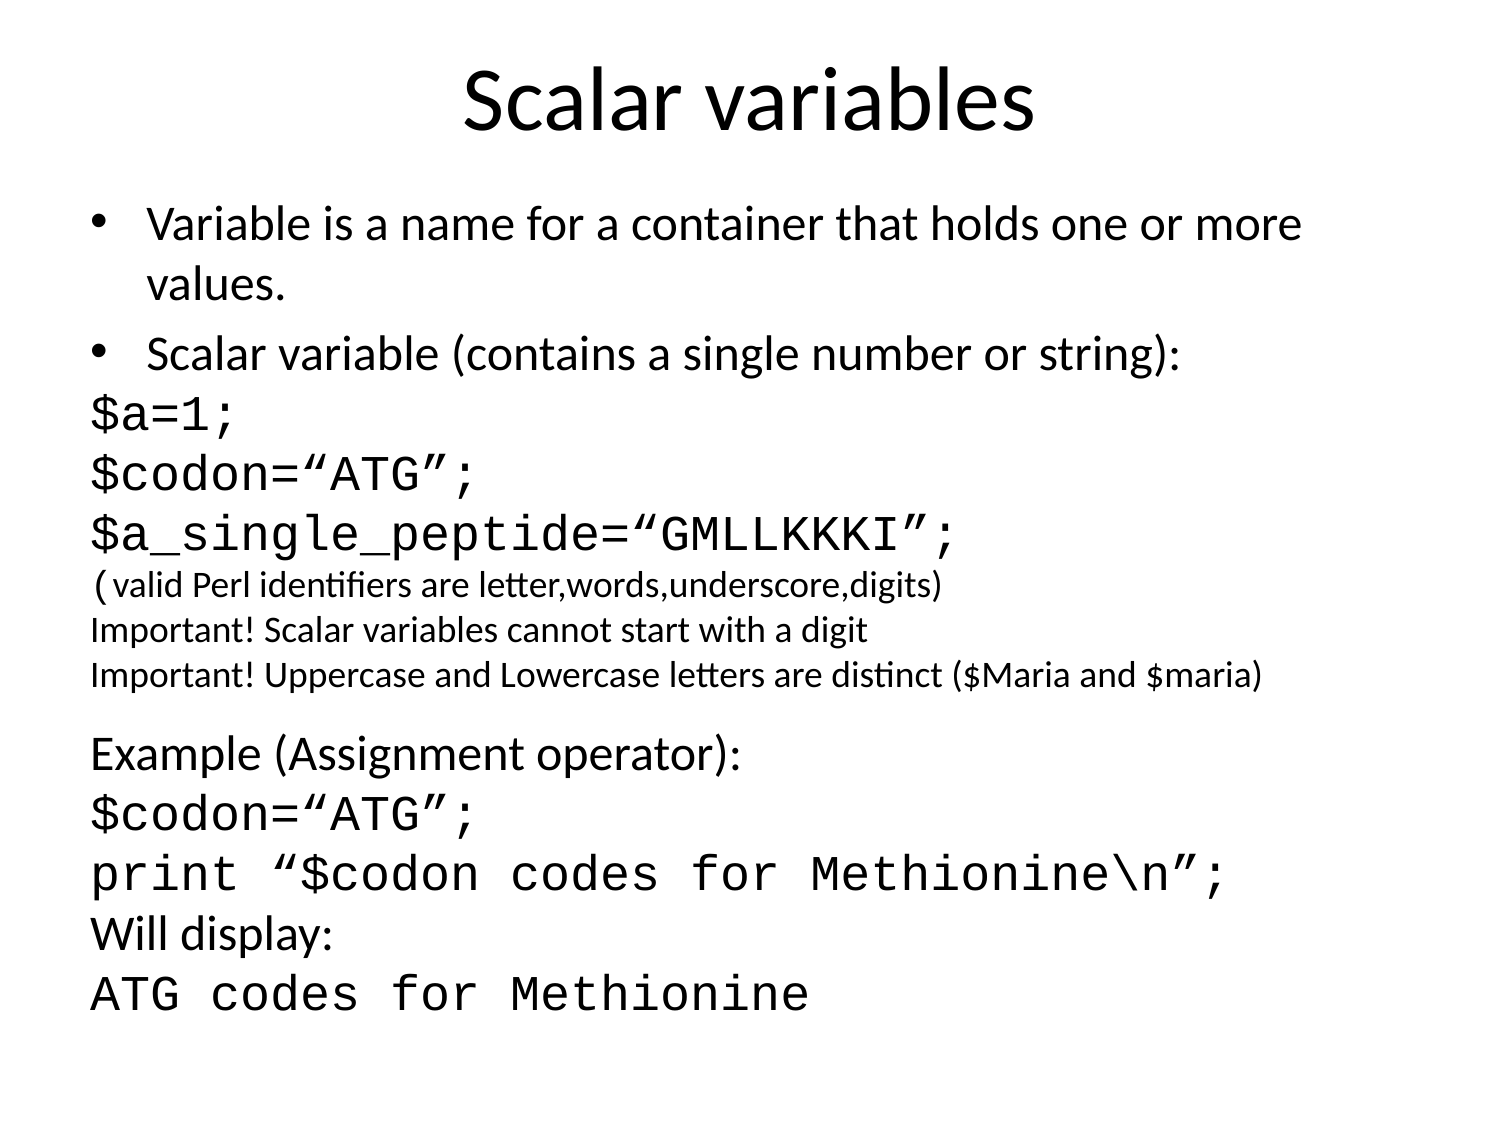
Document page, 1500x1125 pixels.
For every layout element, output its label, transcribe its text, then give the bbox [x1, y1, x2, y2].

title Scalar variables [75, 0, 1425, 182]
list Variable is a name for a container that holds one or more values. Scalar variable (contains a single number or string): $a=1; $codon=“ATG”; $a_single_peptide=“GMLLKKKI”; (valid Perl identifiers are letter,words,underscore,digits) Important! Scalar variables cannot start with a digit Important! Uppercase and Lowercase letters are distinct ($Maria and $maria) Example (Assignment operator): $codon=“ATG”; print “$codon codes for Methionine\n”; Will display: ATG codes for Methionine [75, 182, 1425, 926]
